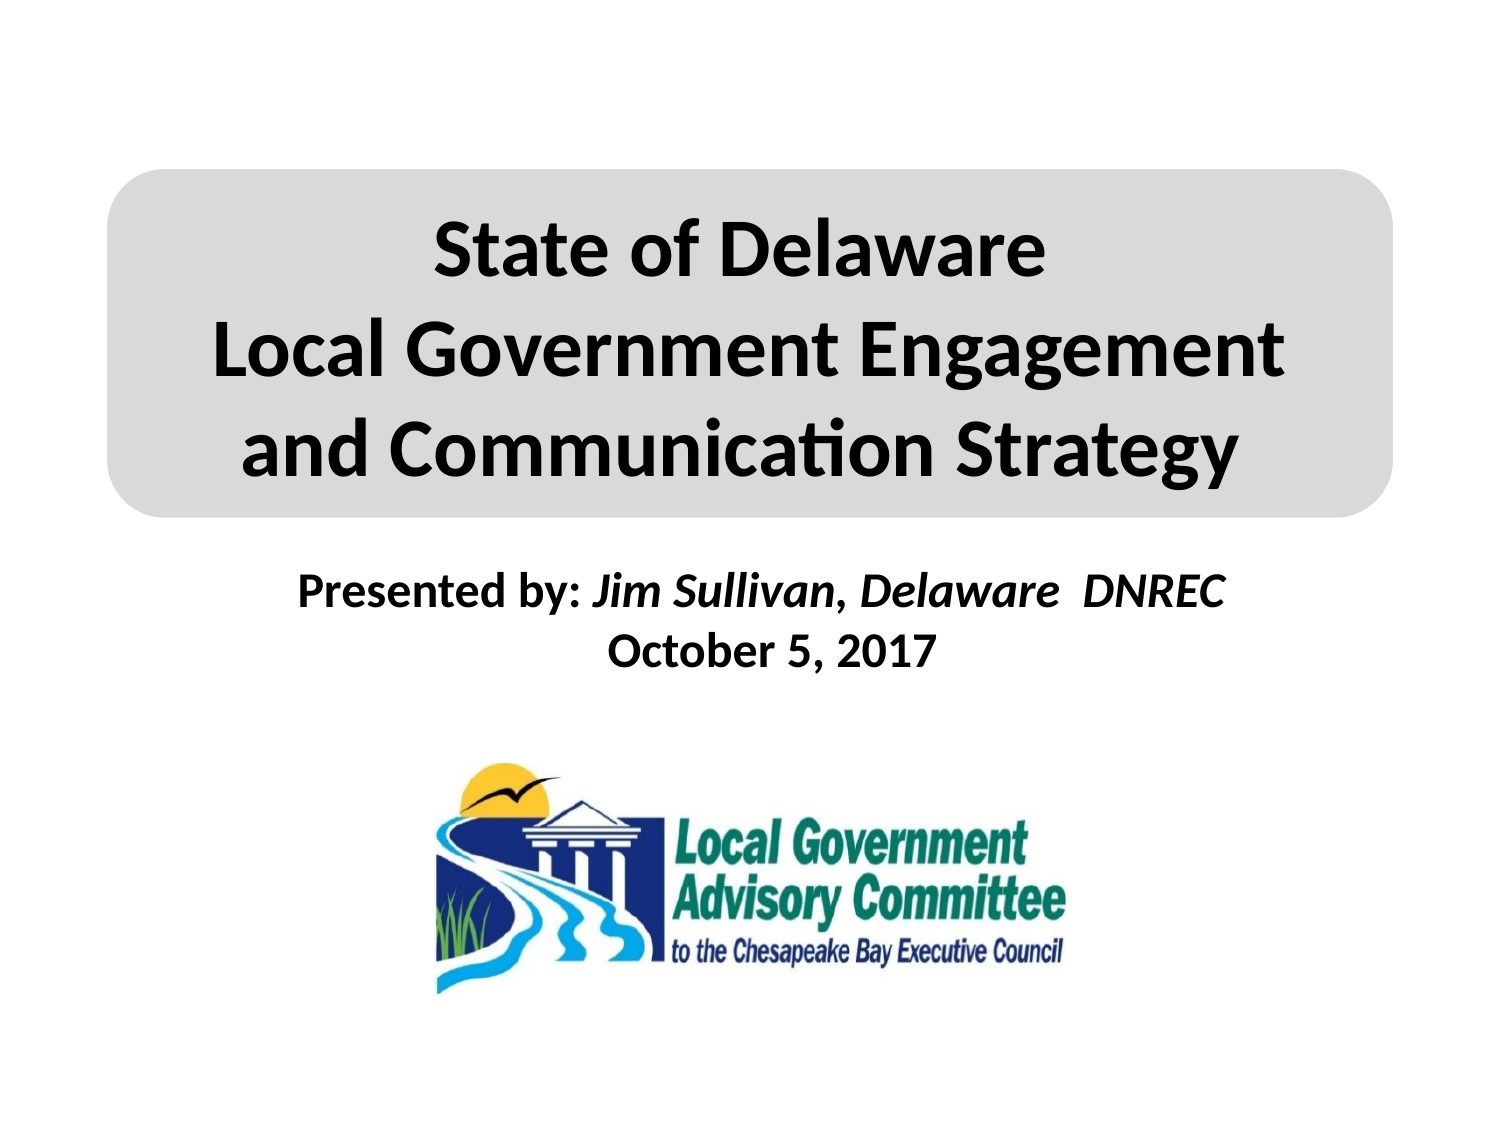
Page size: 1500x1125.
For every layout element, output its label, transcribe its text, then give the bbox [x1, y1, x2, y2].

text_box Presented by: Jim Sullivan, Delaware DNREC October 5, 2017 [222, 549, 1323, 745]
picture [434, 762, 1066, 994]
text_box State of Delaware Local Government Engagement and Communication Strategy [107, 169, 1393, 518]
